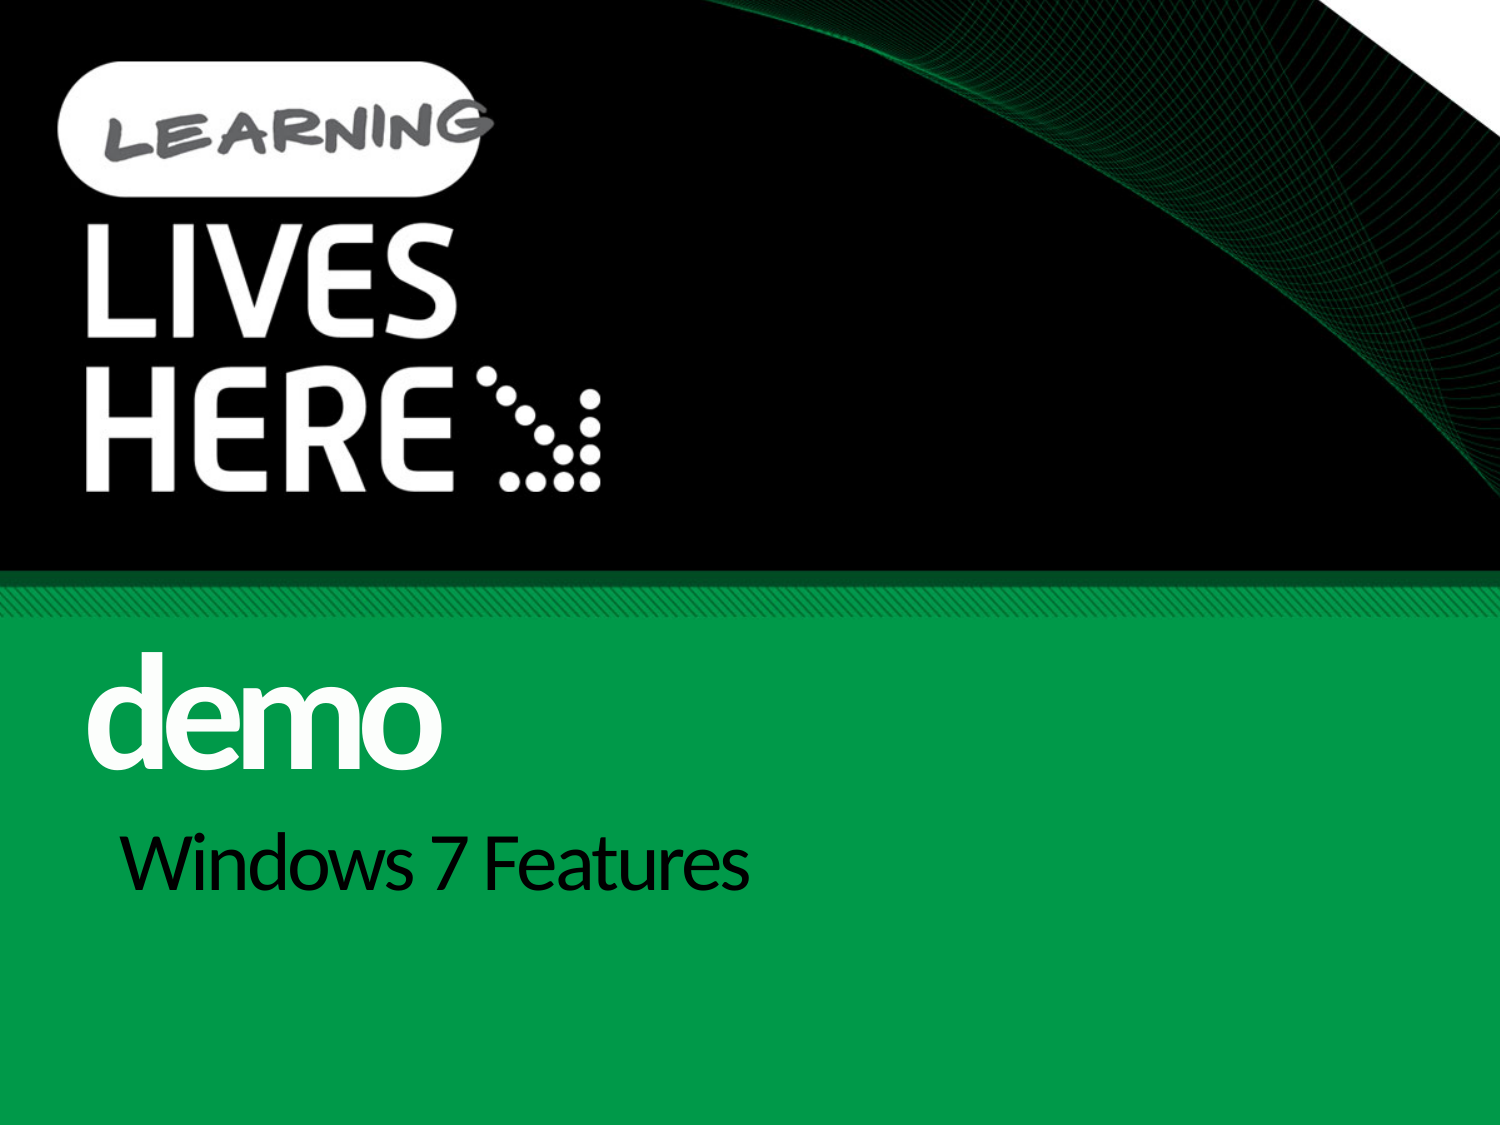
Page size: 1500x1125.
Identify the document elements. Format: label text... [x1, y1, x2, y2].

list demo [83, 625, 1344, 800]
title Windows 7 Features [119, 818, 1375, 943]
picture [0, 0, 1500, 1125]
